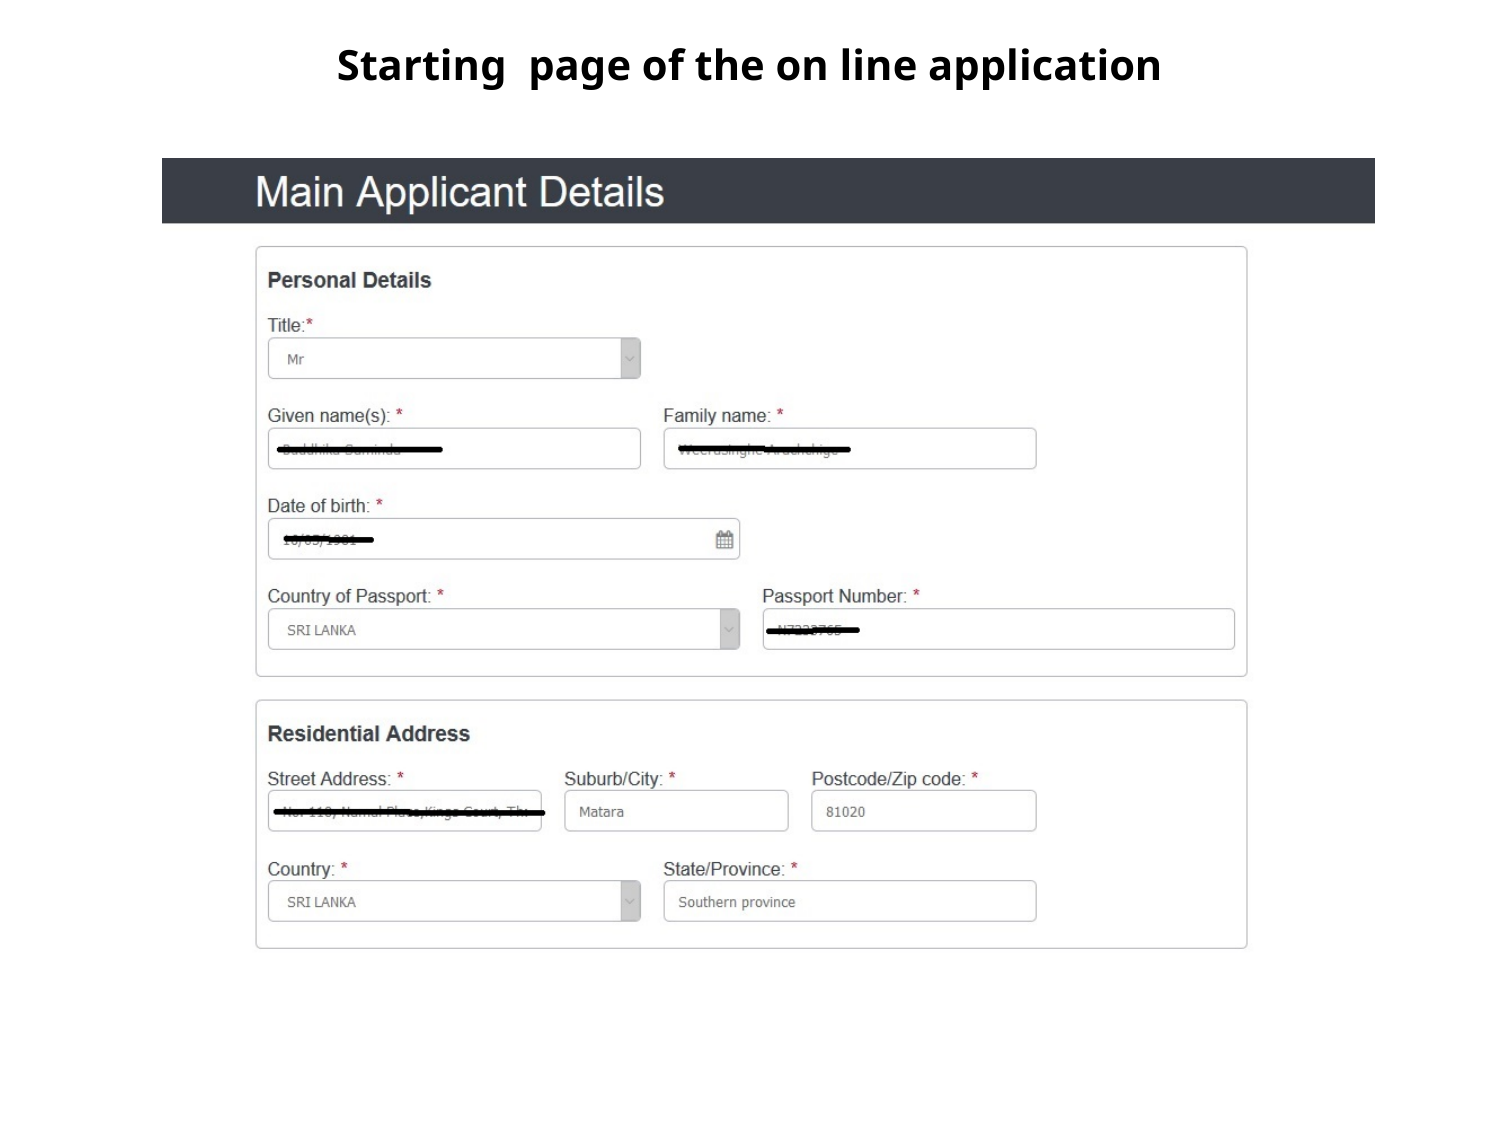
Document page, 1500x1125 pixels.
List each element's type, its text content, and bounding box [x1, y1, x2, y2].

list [162, 158, 1376, 968]
title Starting page of the on line application [75, 45, 1425, 233]
